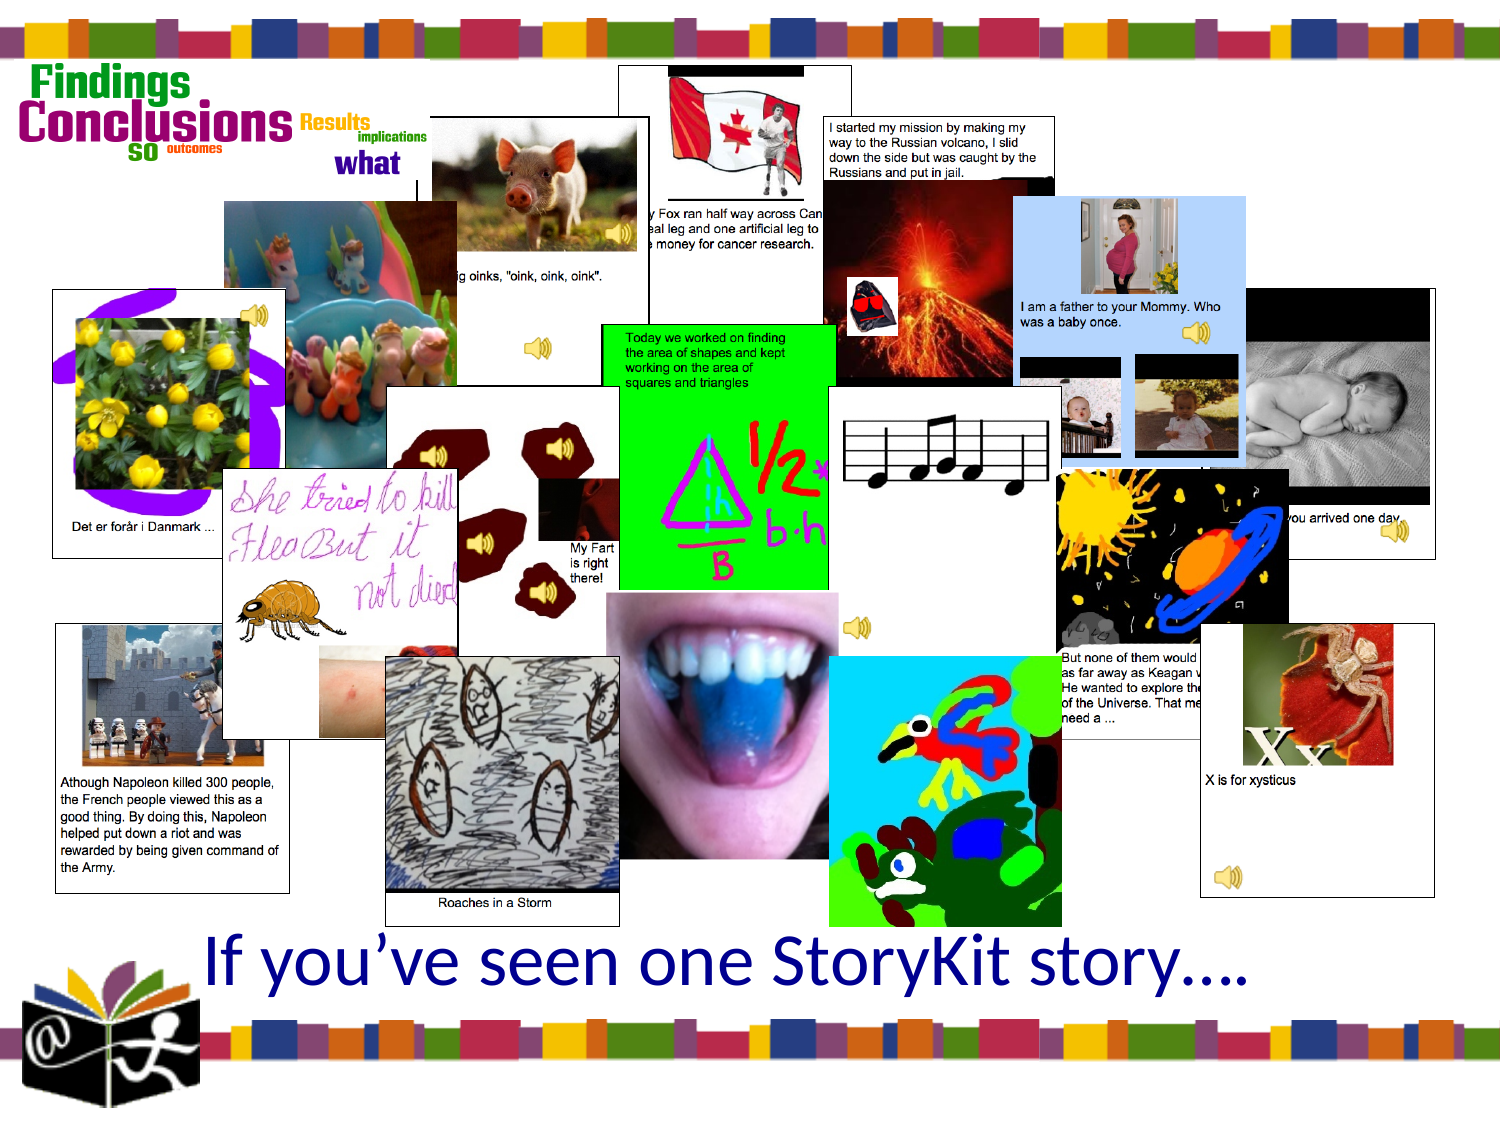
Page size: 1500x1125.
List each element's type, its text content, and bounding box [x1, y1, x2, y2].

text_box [0, 961, 1500, 1108]
picture [14, 59, 1436, 927]
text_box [0, 18, 1500, 63]
text_box If you’ve seen one StoryKit story…. [187, 902, 1500, 961]
